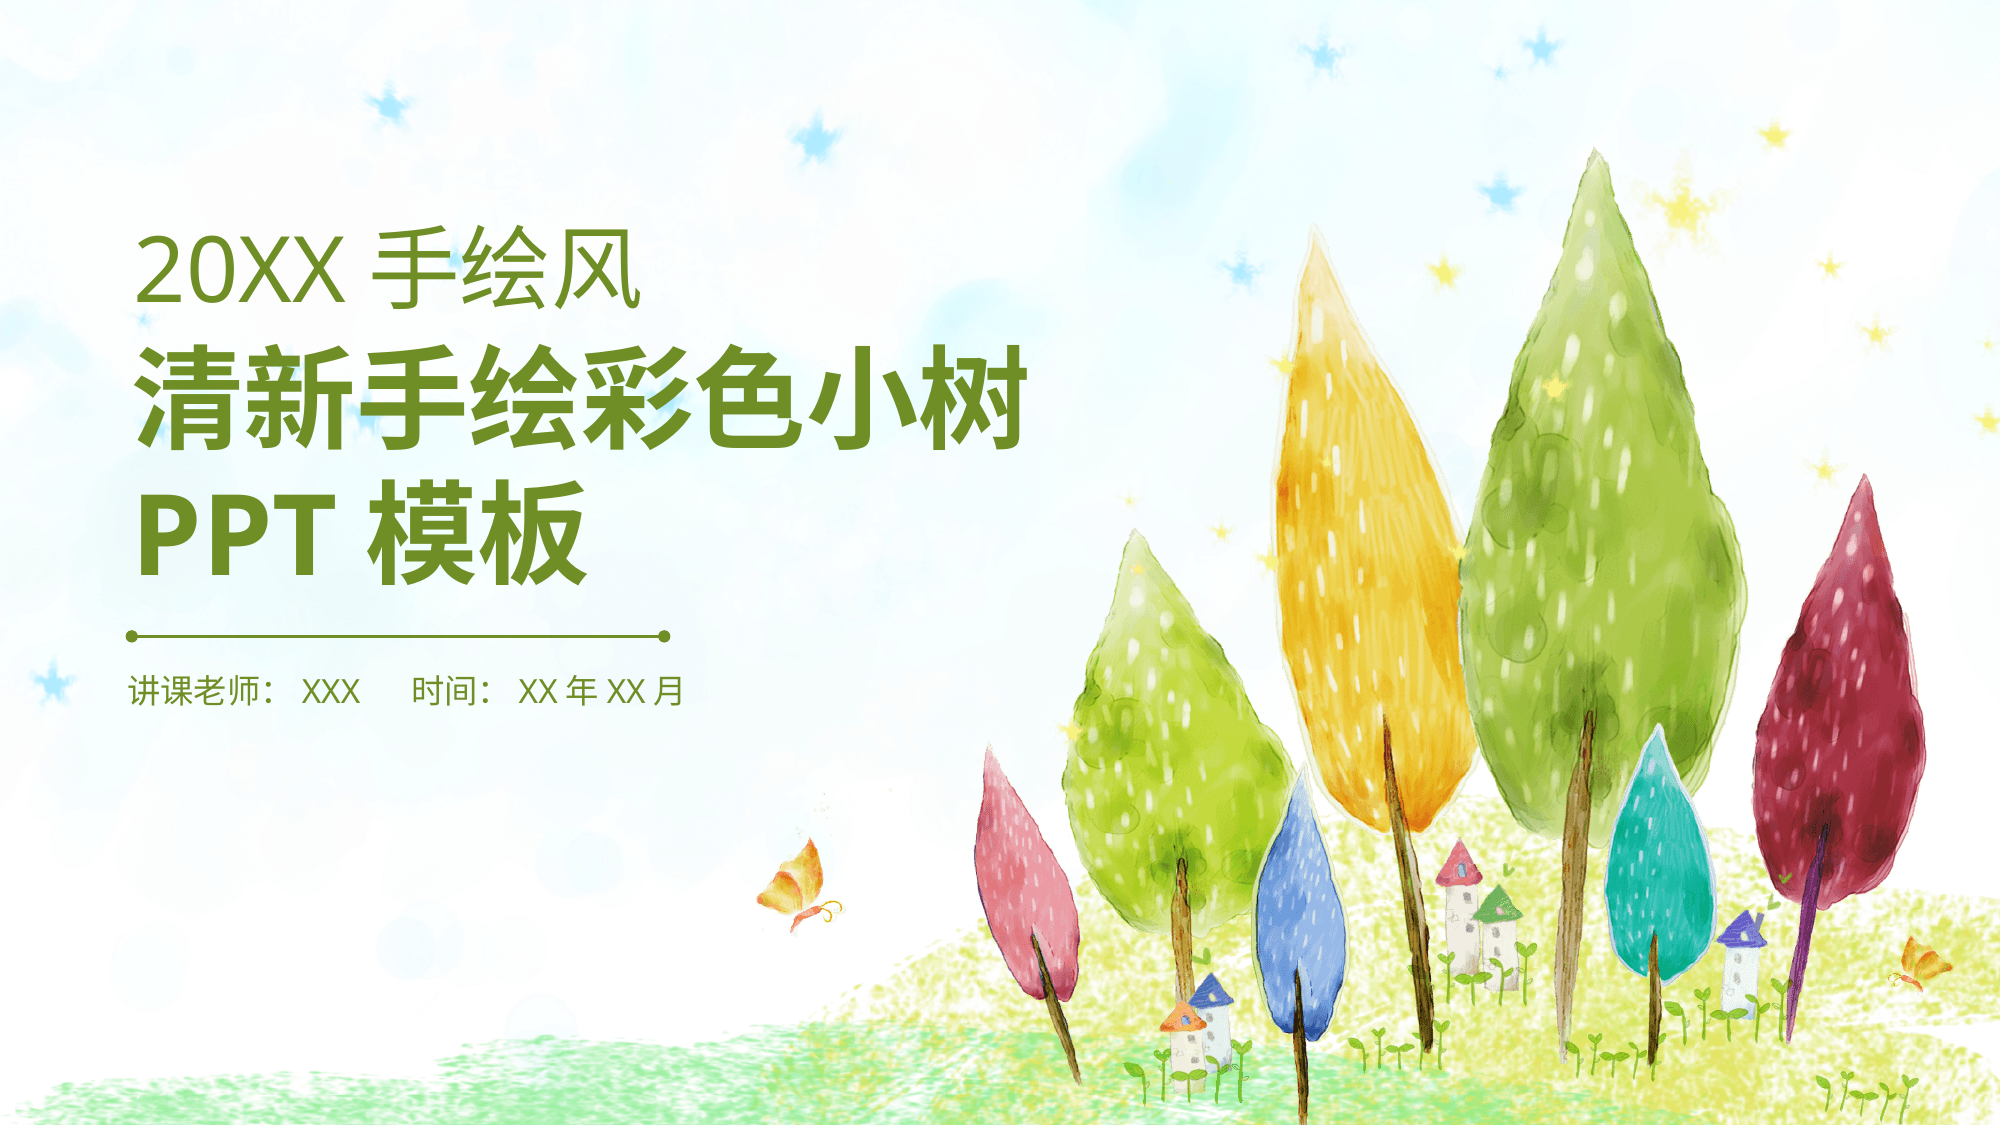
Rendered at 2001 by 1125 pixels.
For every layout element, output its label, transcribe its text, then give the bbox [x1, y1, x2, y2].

text_box 时间：XX年XX月 [396, 662, 796, 718]
text_box 讲课老师：XXX [112, 662, 396, 718]
text_box 20XX手绘风 [119, 203, 870, 320]
picture [0, 0, 2000, 1125]
text_box 清新手绘彩色小树PPT模板 [116, 320, 1053, 606]
